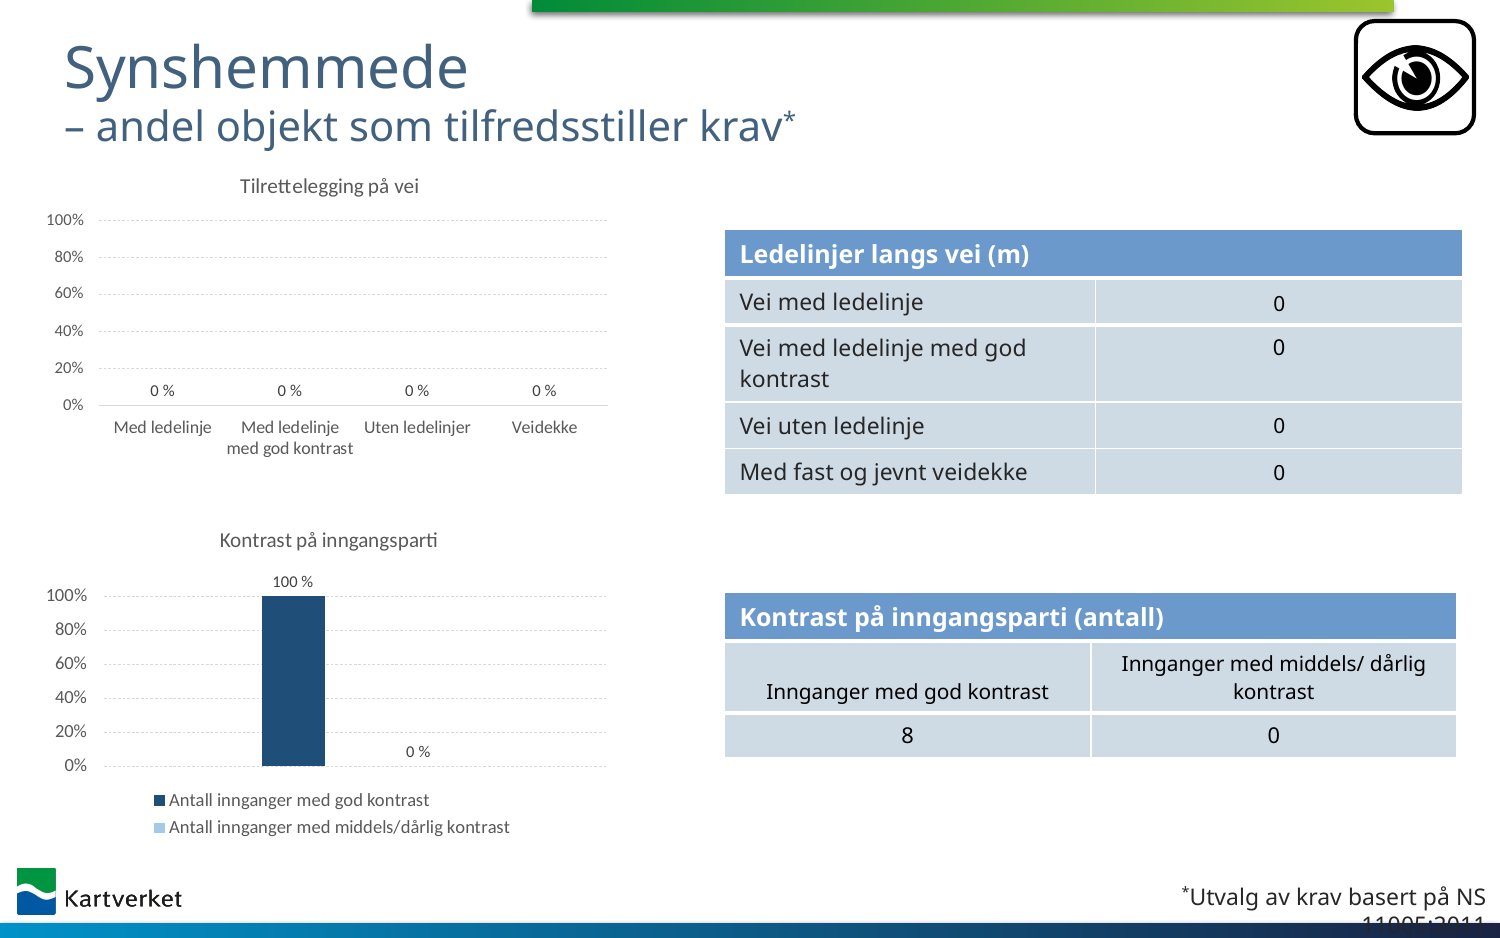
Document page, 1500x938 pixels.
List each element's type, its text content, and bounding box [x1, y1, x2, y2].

picture [41, 520, 617, 846]
picture [41, 166, 618, 492]
table_cell Vei uten ledelinje [725, 403, 1095, 448]
table_cell Innganger med middels/ dårlig kontrast [1092, 643, 1456, 711]
table_cell Innganger med god kontrast [725, 643, 1090, 711]
table_cell 0 [1096, 327, 1462, 401]
table_cell 0 [1096, 280, 1462, 323]
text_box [1355, 20, 1475, 134]
table_cell 8 [725, 715, 1090, 757]
table_header Kontrast på inngangsparti (antall) [725, 593, 1456, 639]
table_cell 0 [1096, 449, 1462, 494]
table_header Ledelinjer langs vei (m) [725, 230, 1462, 276]
table_cell Vei med ledelinje med god kontrast [725, 327, 1095, 401]
table_cell 0 [1092, 715, 1456, 757]
table_cell 0 [1096, 403, 1462, 448]
text_box *Utvalg av krav basert på NS 11005:2011 [1068, 873, 1500, 938]
text_box Synshemmede – andel objekt som tilfredsstiller krav* [49, 24, 1431, 158]
table_cell Med fast og jevnt veidekke [725, 449, 1095, 494]
table_cell Vei med ledelinje [725, 280, 1095, 323]
